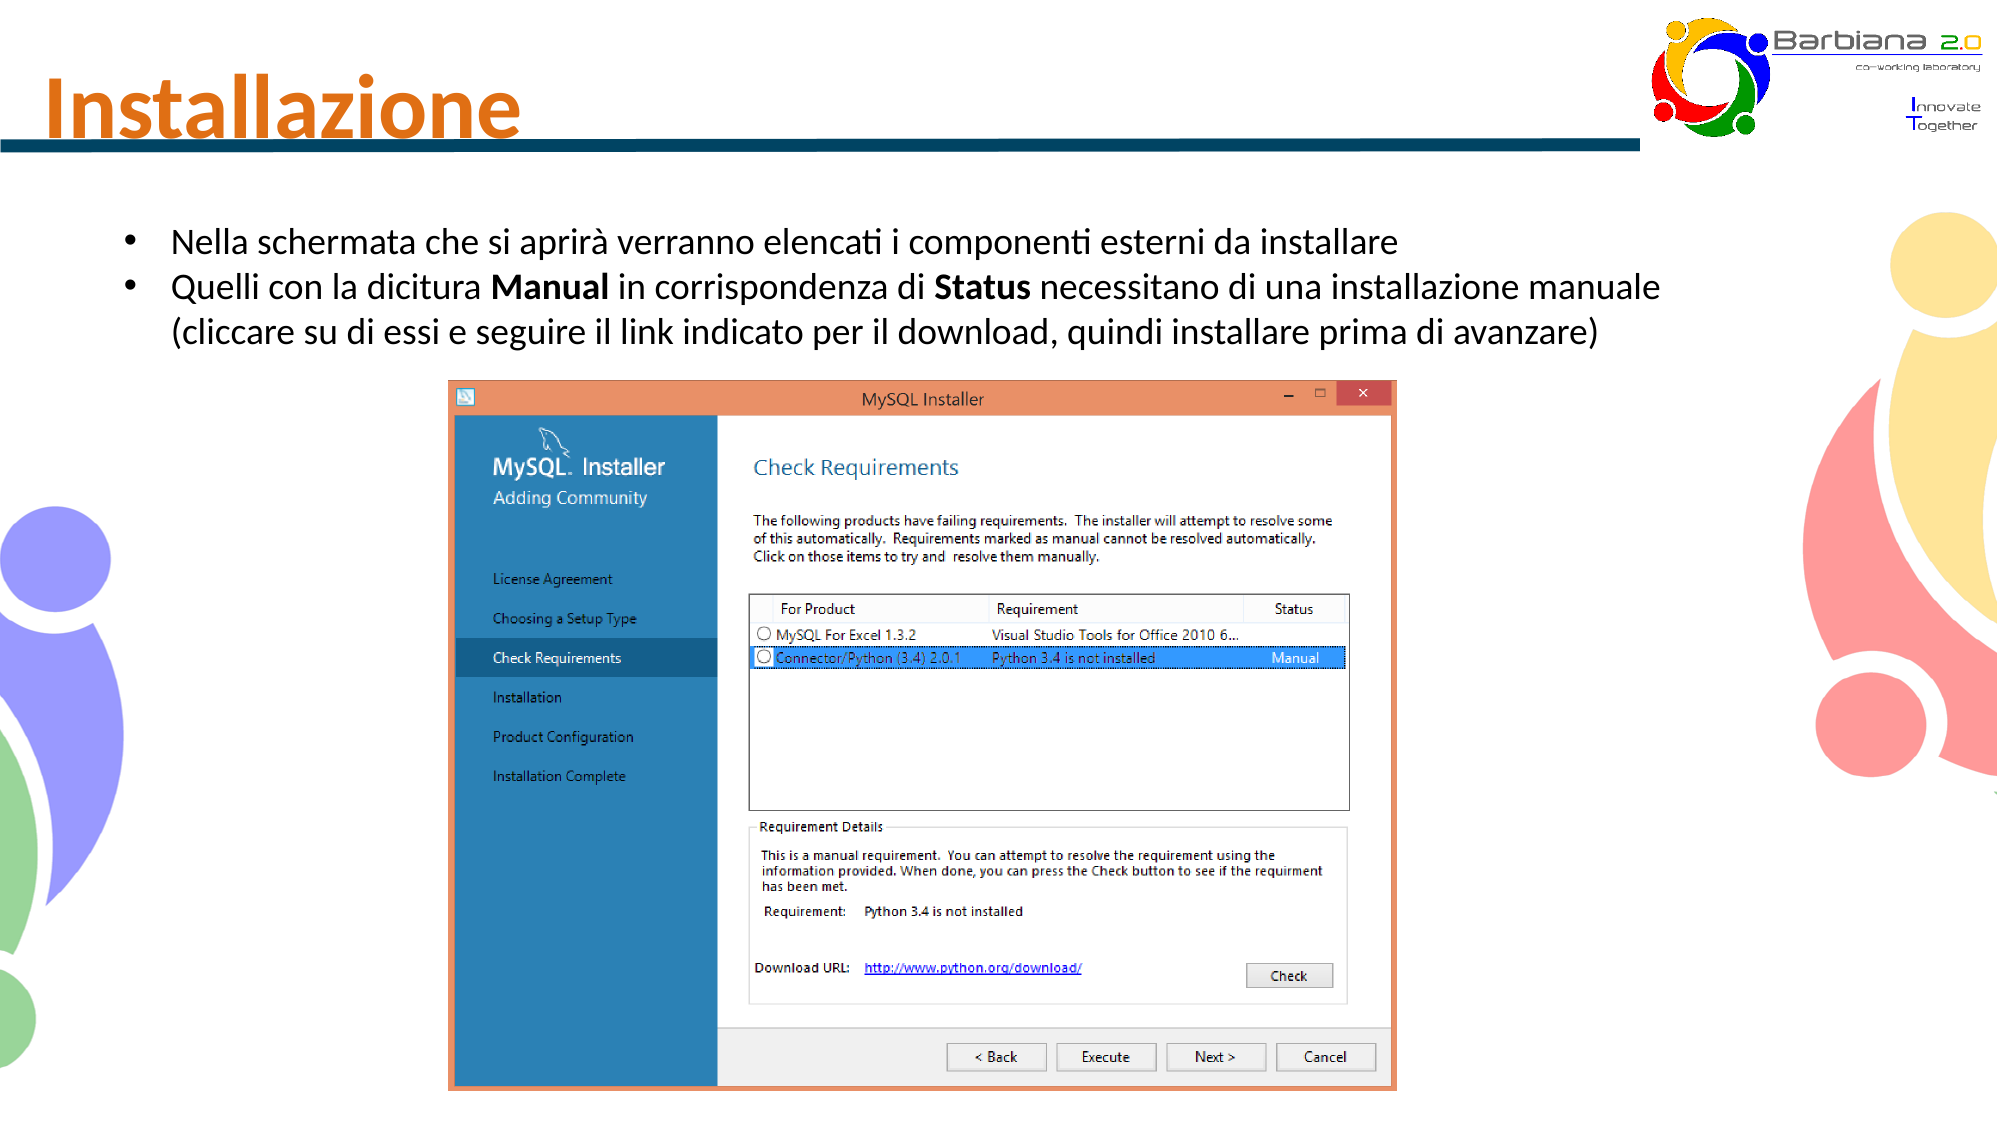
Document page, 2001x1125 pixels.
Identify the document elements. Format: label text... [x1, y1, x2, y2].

picture [0, 0, 2001, 1125]
text_box Installazione [29, 39, 539, 165]
text_box Nella schermata che si aprirà verranno elencati i componenti esterni da installare Quelli con la dicitura Manual in corrispondenza di Status necessitano di una installazione manuale (cliccare su di essi e seguire il link indicato per il download, quindi installare prima di avanzare) [109, 209, 1735, 360]
